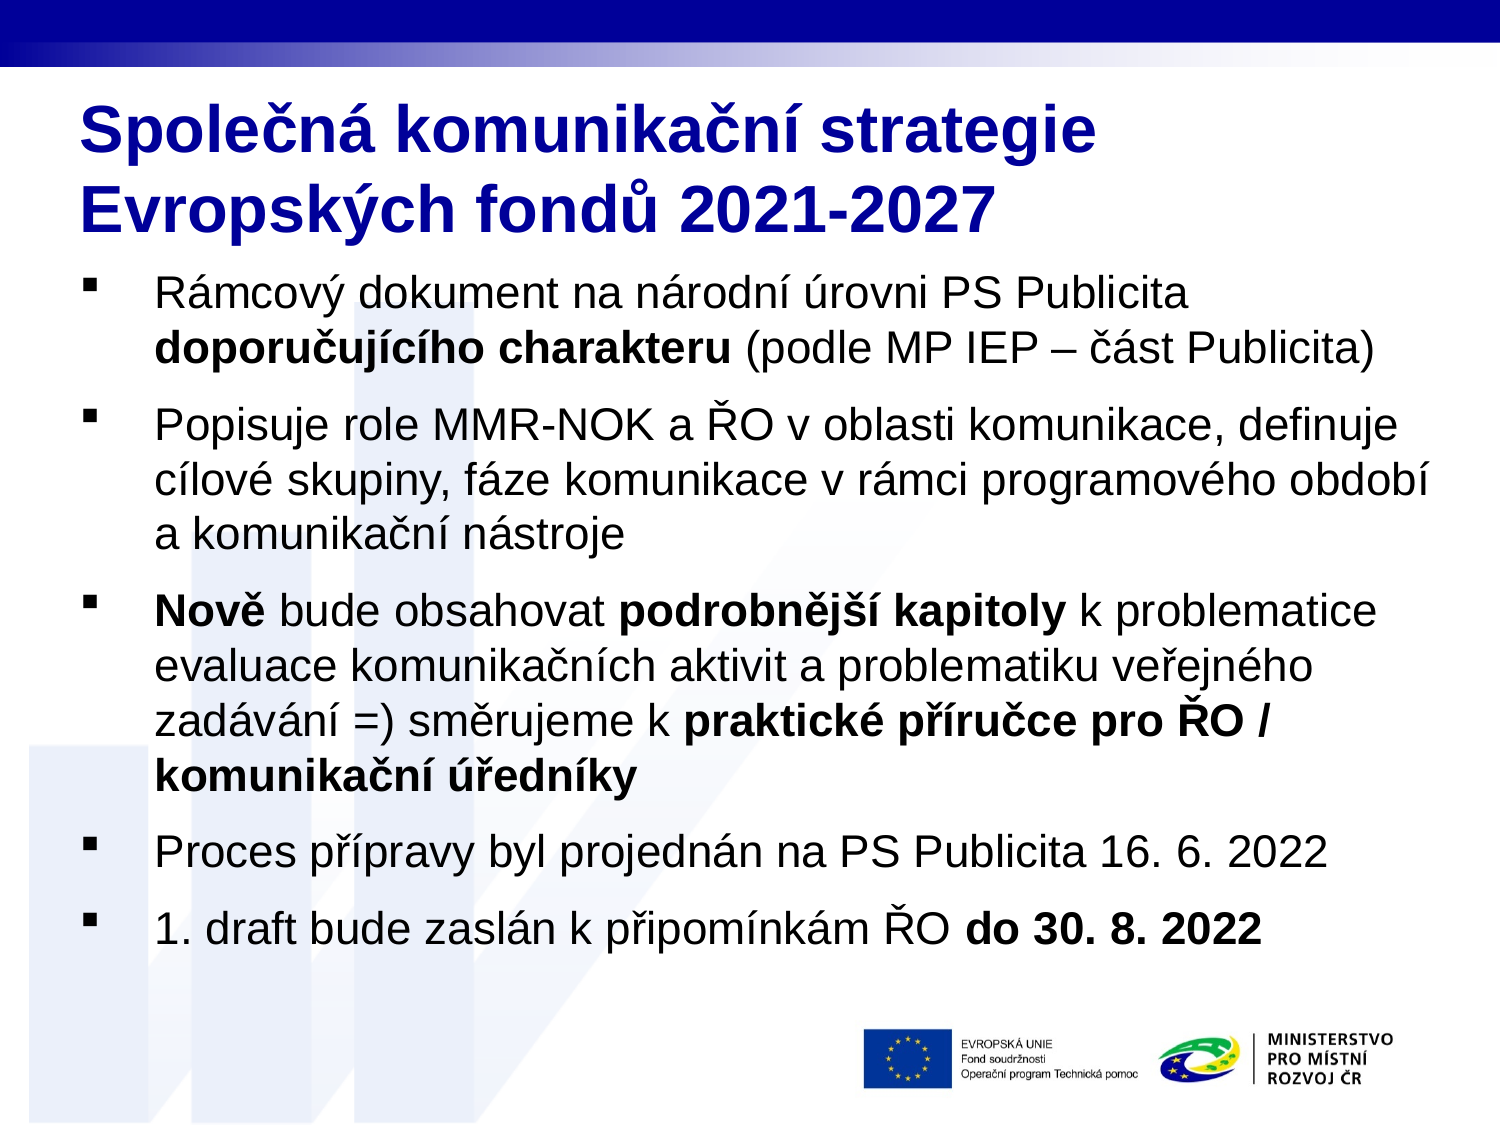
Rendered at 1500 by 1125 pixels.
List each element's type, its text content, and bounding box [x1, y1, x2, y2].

picture [29, 302, 1412, 1125]
title Společná komunikační strategie Evropských fondů 2021-2027 [64, 78, 1425, 161]
list Rámcový dokument na národní úrovni PS Publicita doporučujícího charakteru (podle MP IEP – část Publicita) Popisuje role MMR-NOK a ŘO v oblasti komunikace, definuje cílové skupiny, fáze komunikace v rámci programového období a komunikační nástroje Nově bude obsahovat podrobnější kapitoly k problematice evaluace komunikačních aktivit a problematiku veřejného zadávání =) směrujeme k praktické příručce pro ŘO / komunikační úředníky Proces přípravy byl projednán na PS Publicita 16. 6. 2022 1. draft bude zaslán k připomínkám ŘO do 30. 8. 2022 [64, 255, 1500, 1012]
